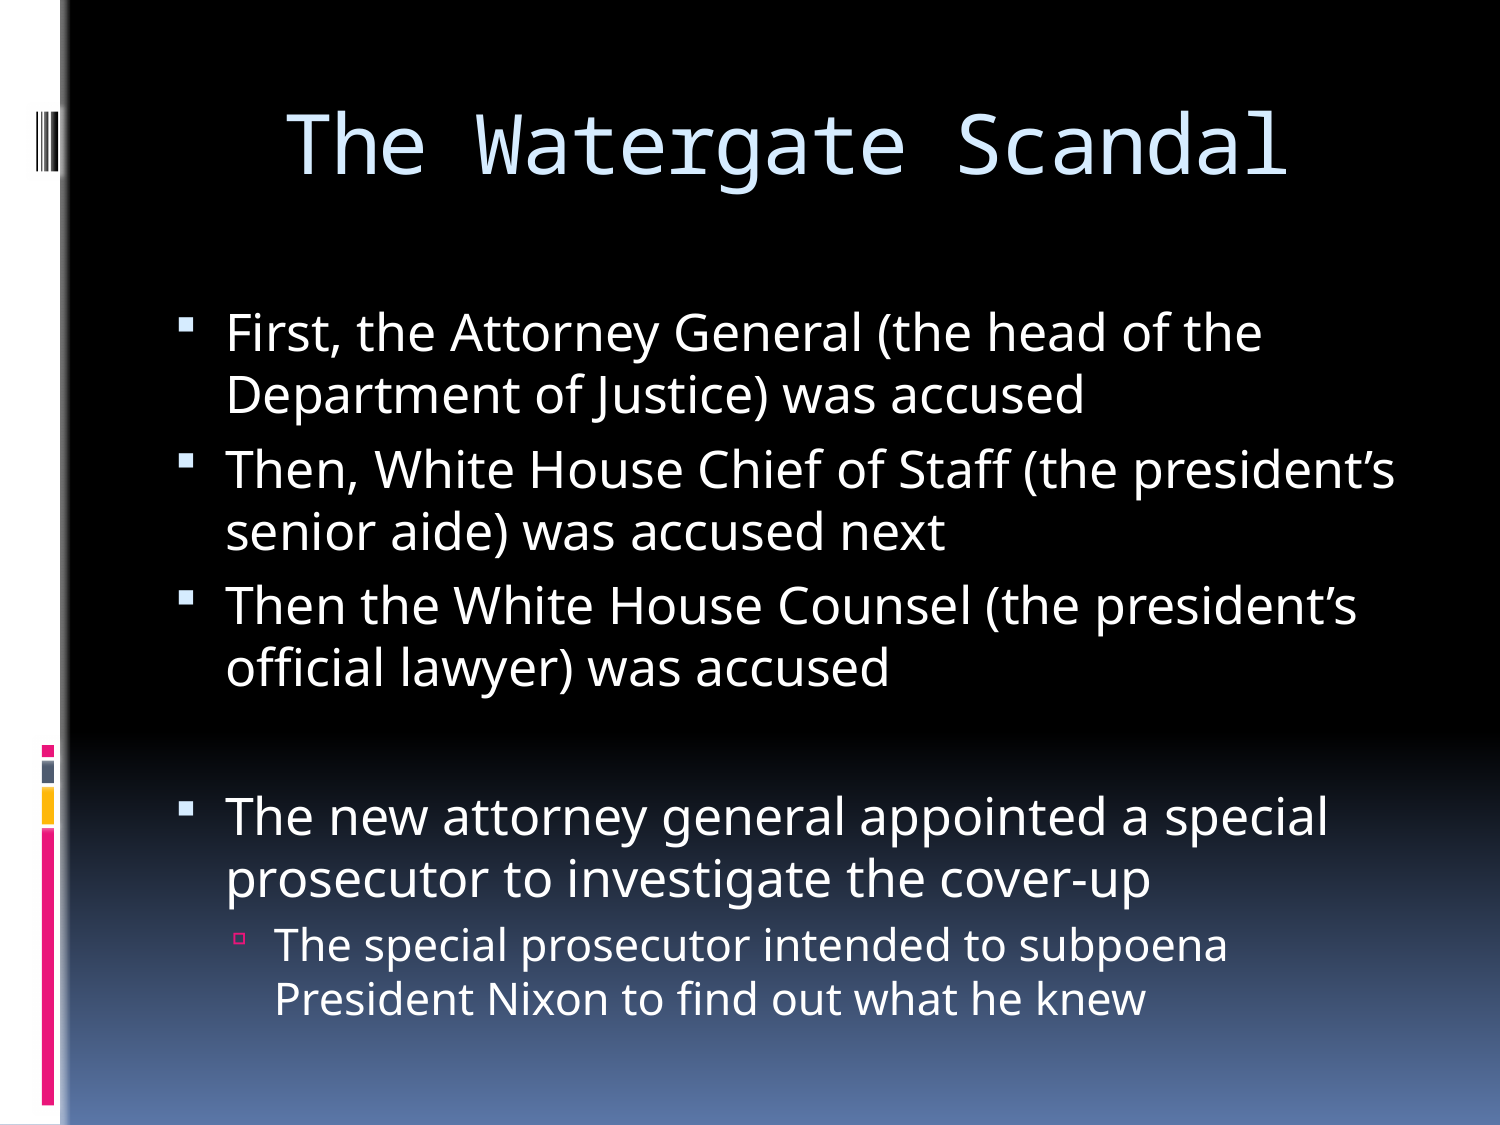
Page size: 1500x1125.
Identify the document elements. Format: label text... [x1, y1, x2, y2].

title The Watergate Scandal [150, 83, 1425, 234]
list First, the Attorney General (the head of the Department of Justice) was accused Then, White House Chief of Staff (the president’s senior aide) was accused next Then the White House Counsel (the president’s official lawyer) was accused The new attorney general appointed a special prosecutor to investigate the cover-up The special prosecutor intended to subpoena President Nixon to find out what he knew [150, 292, 1425, 1043]
